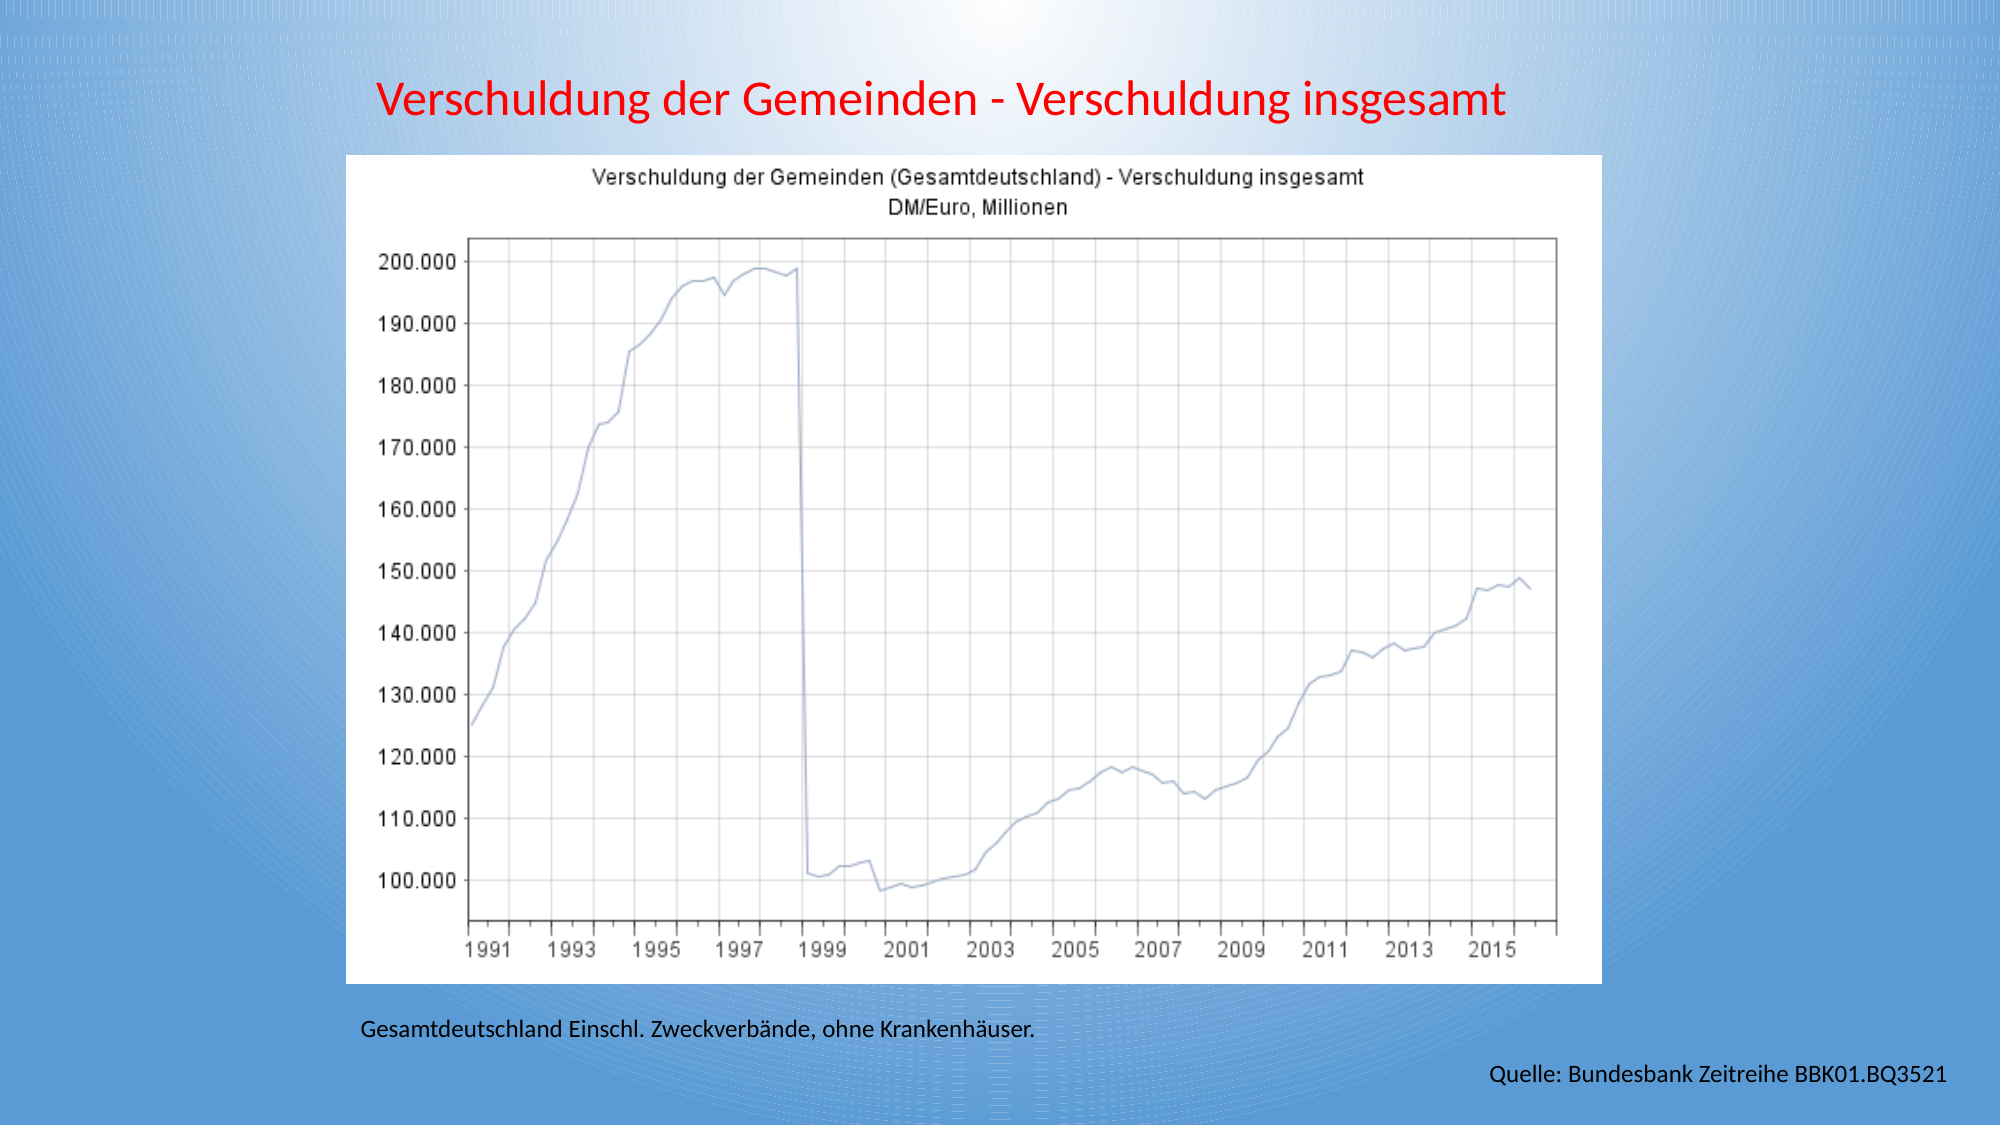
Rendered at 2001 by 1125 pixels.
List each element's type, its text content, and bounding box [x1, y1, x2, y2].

text_box Verschuldung der Gemeinden - Verschuldung insgesamt [361, 58, 1524, 134]
text_box Quelle: Bundesbank Zeitreihe BBK01.BQ3521 [1474, 1050, 1970, 1095]
picture [346, 155, 1602, 984]
text_box Gesamtdeutschland Einschl. Zweckverbände, ohne Krankenhäuser. [345, 1004, 1052, 1050]
